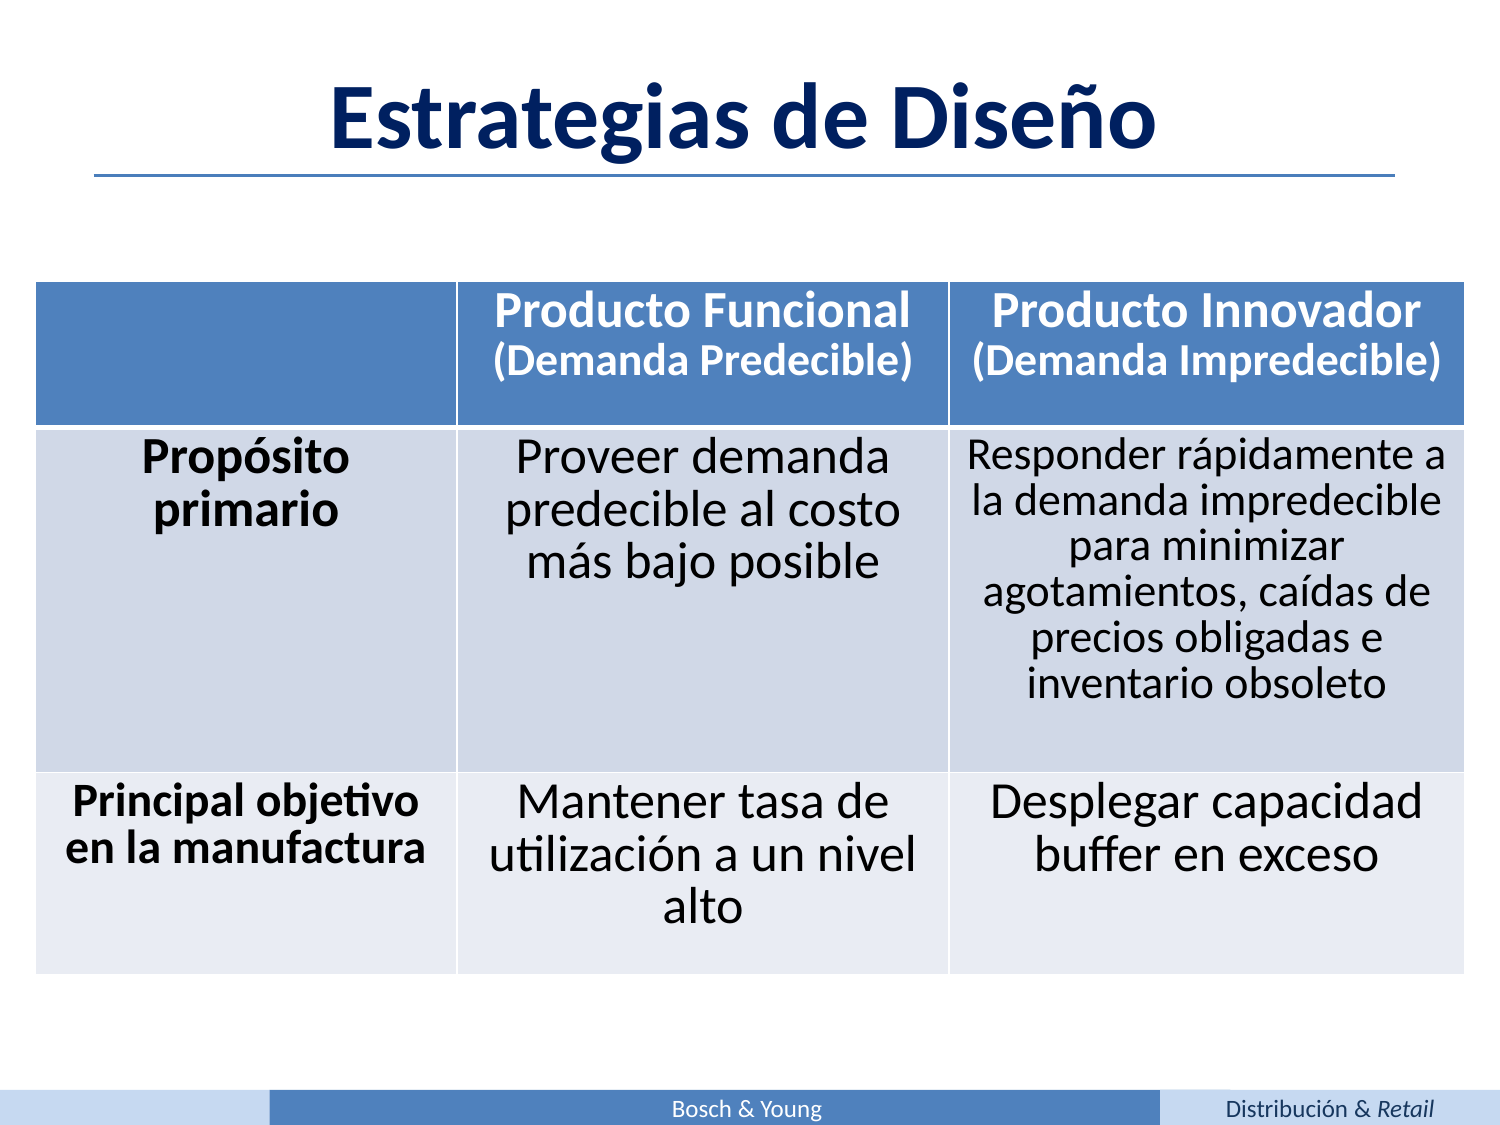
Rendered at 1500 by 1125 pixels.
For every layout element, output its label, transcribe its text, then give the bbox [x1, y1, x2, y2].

text_box Bosch & Young [272, 1088, 1158, 1125]
table_header Producto Innovador (Demanda Impredecible) [950, 282, 1464, 425]
table_cell Proveer demanda predecible al costo más bajo posible [458, 430, 948, 772]
text_box Distribución & Retail [1158, 1088, 1500, 1125]
table_cell Responder rápidamente a la demanda impredecible para minimizar agotamientos, caídas de precios obligadas e inventario obsoleto [950, 430, 1464, 772]
table_cell Desplegar capacidad buffer en exceso [950, 773, 1464, 974]
table_cell Propósito primario [36, 430, 456, 772]
table_header Producto Funcional (Demanda Predecible) [458, 282, 948, 425]
table_header [36, 282, 456, 425]
text_box [0, 1088, 272, 1125]
table_cell Principal objetivo en la manufactura [36, 773, 456, 974]
table_cell Mantener tasa de utilización a un nivel alto [458, 773, 948, 974]
text_box Estrategias de Diseño [58, 46, 1430, 175]
